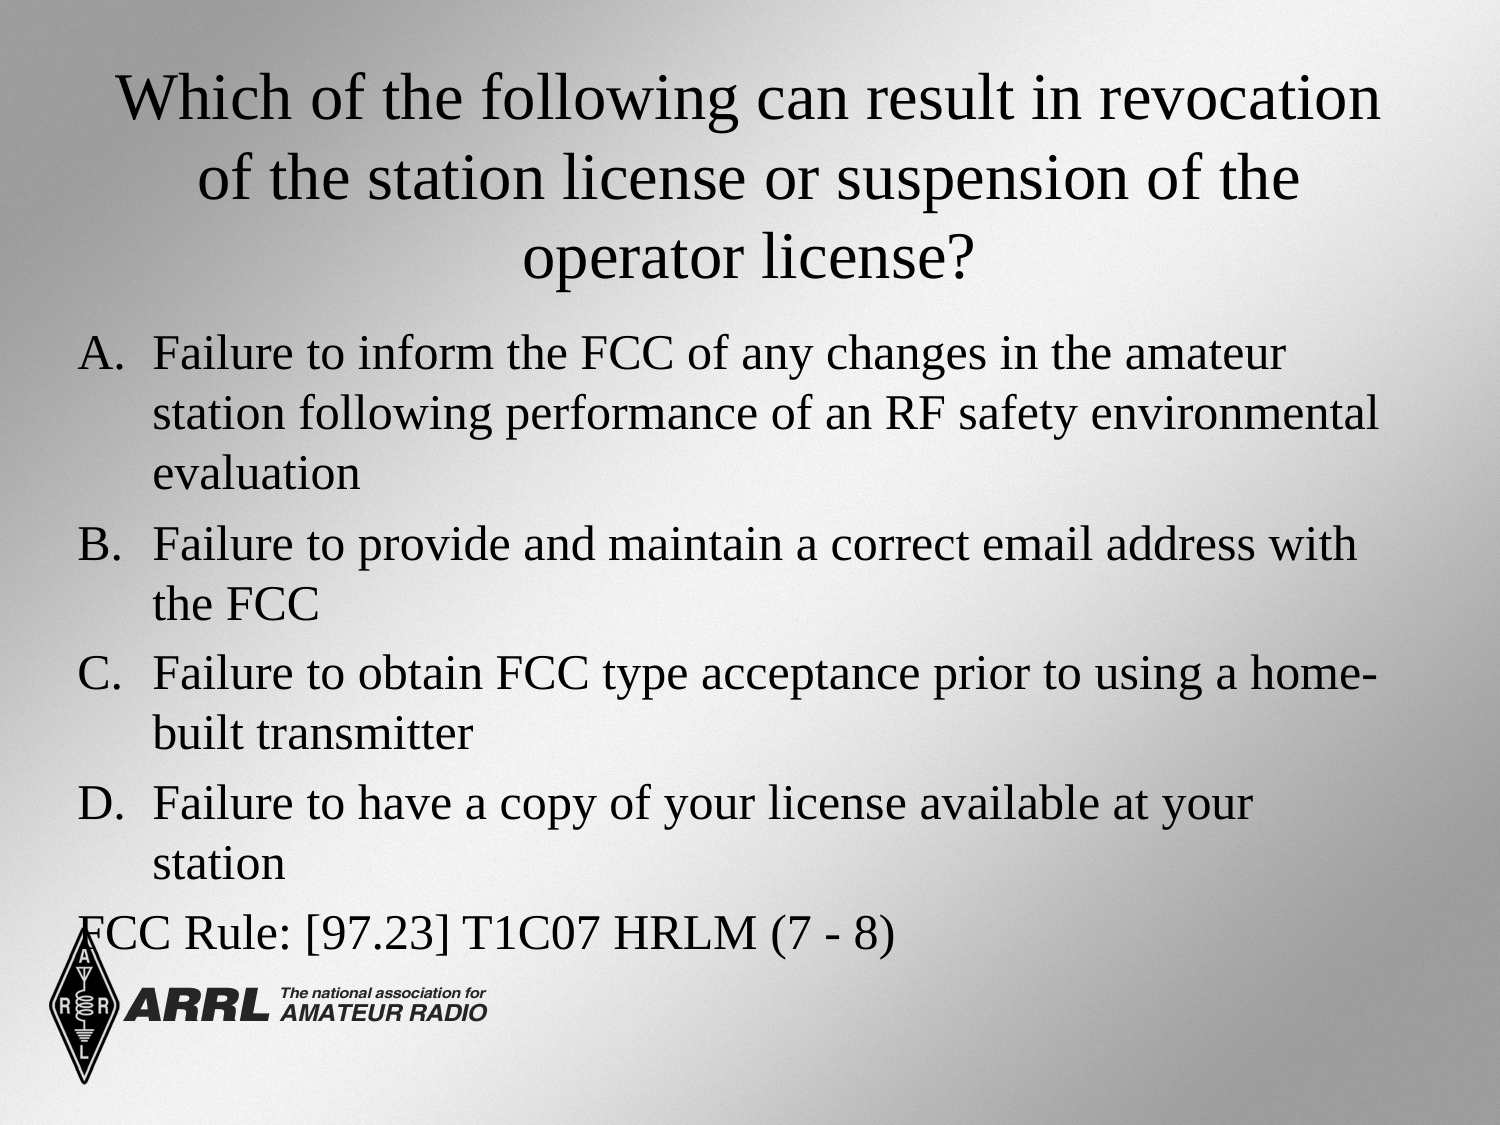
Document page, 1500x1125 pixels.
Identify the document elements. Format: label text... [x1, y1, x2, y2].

list Failure to inform the FCC of any changes in the amateur station following performance of an RF safety environmental evaluation Failure to provide and maintain a correct email address with the FCC Failure to obtain FCC type acceptance prior to using a home-built transmitter Failure to have a copy of your license available at your station FCC Rule: [97.23] T1C07 HRLM (7 - 8) [62, 312, 1413, 930]
picture [0, 0, 1500, 1125]
title Which of the following can result in revocation of the station license or suspension of the operator license? [75, 45, 1425, 233]
